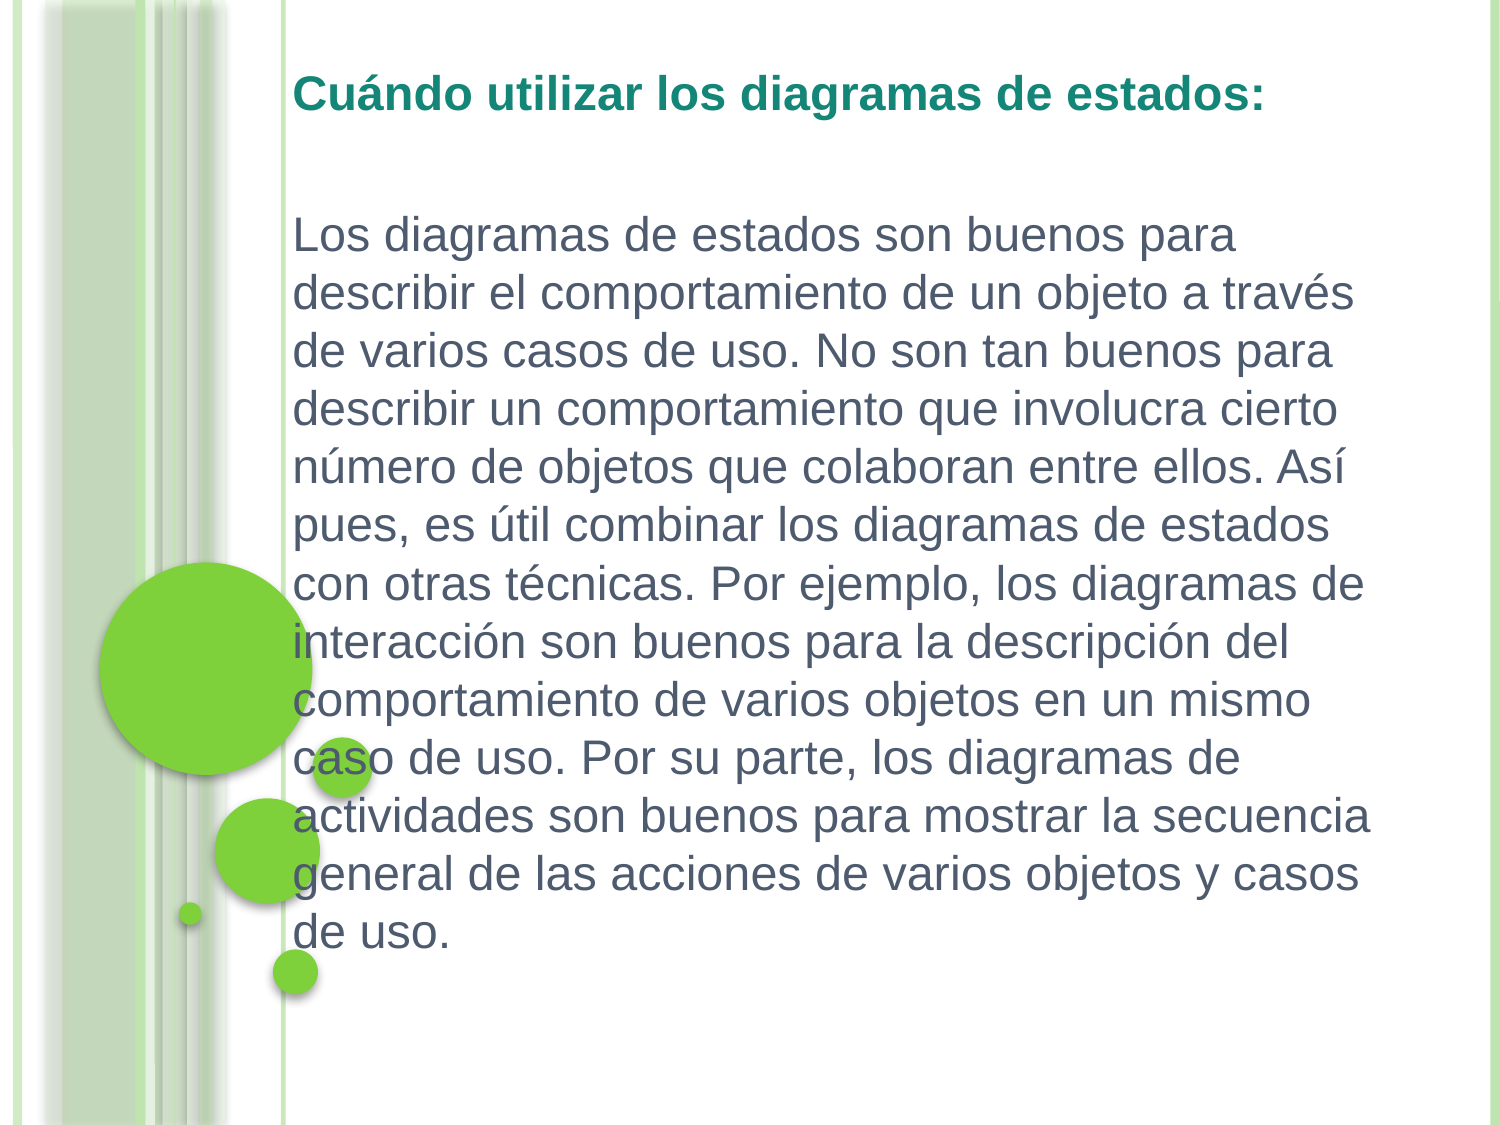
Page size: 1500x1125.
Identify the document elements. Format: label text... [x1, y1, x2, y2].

subtitle Cuándo utilizar los diagramas de estados: Los diagramas de estados son buenos para describir el comportamiento de un objeto a través de varios casos de uso. No son tan buenos para describir un comportamiento que involucra cierto número de objetos que colaboran entre ellos. Así pues, es útil combinar los diagramas de estados con otras técnicas. Por ejemplo, los diagramas de interacción son buenos para la descripción del comportamiento de varios objetos en un mismo caso de uso. Por su parte, los diagramas de actividades son buenos para mostrar la secuencia general de las acciones de varios objetos y casos de uso. [277, 54, 1436, 1046]
